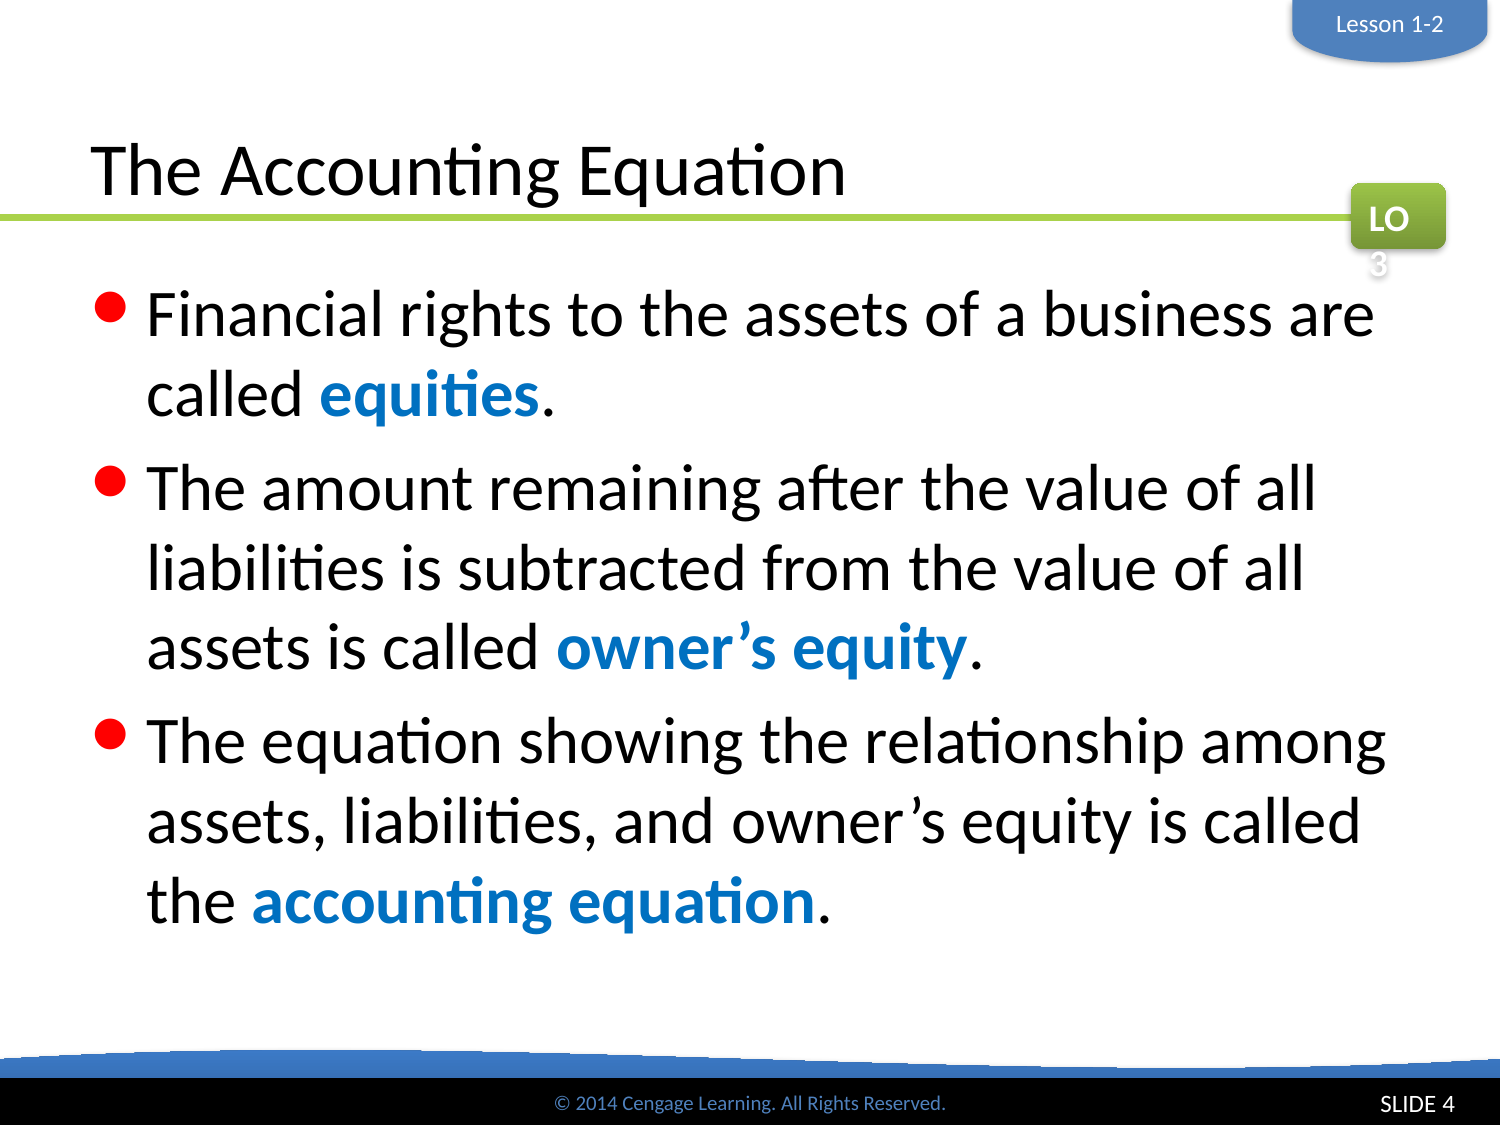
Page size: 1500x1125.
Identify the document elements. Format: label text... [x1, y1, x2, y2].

slide_number SLIDE 4 [1170, 1080, 1470, 1125]
text_box LO3 [1350, 183, 1446, 250]
text_box Lesson 1-2 [1321, 0, 1459, 45]
text_box [1292, 0, 1488, 63]
title The Accounting Equation [75, 29, 1350, 218]
list Financial rights to the assets of a business are called equities. The amount remaining after the value of all liabilities is subtracted from the value of all assets is called owner’s equity. The equation showing the relationship among assets, liabilities, and owner’s equity is called the accounting equation. [75, 262, 1425, 1005]
